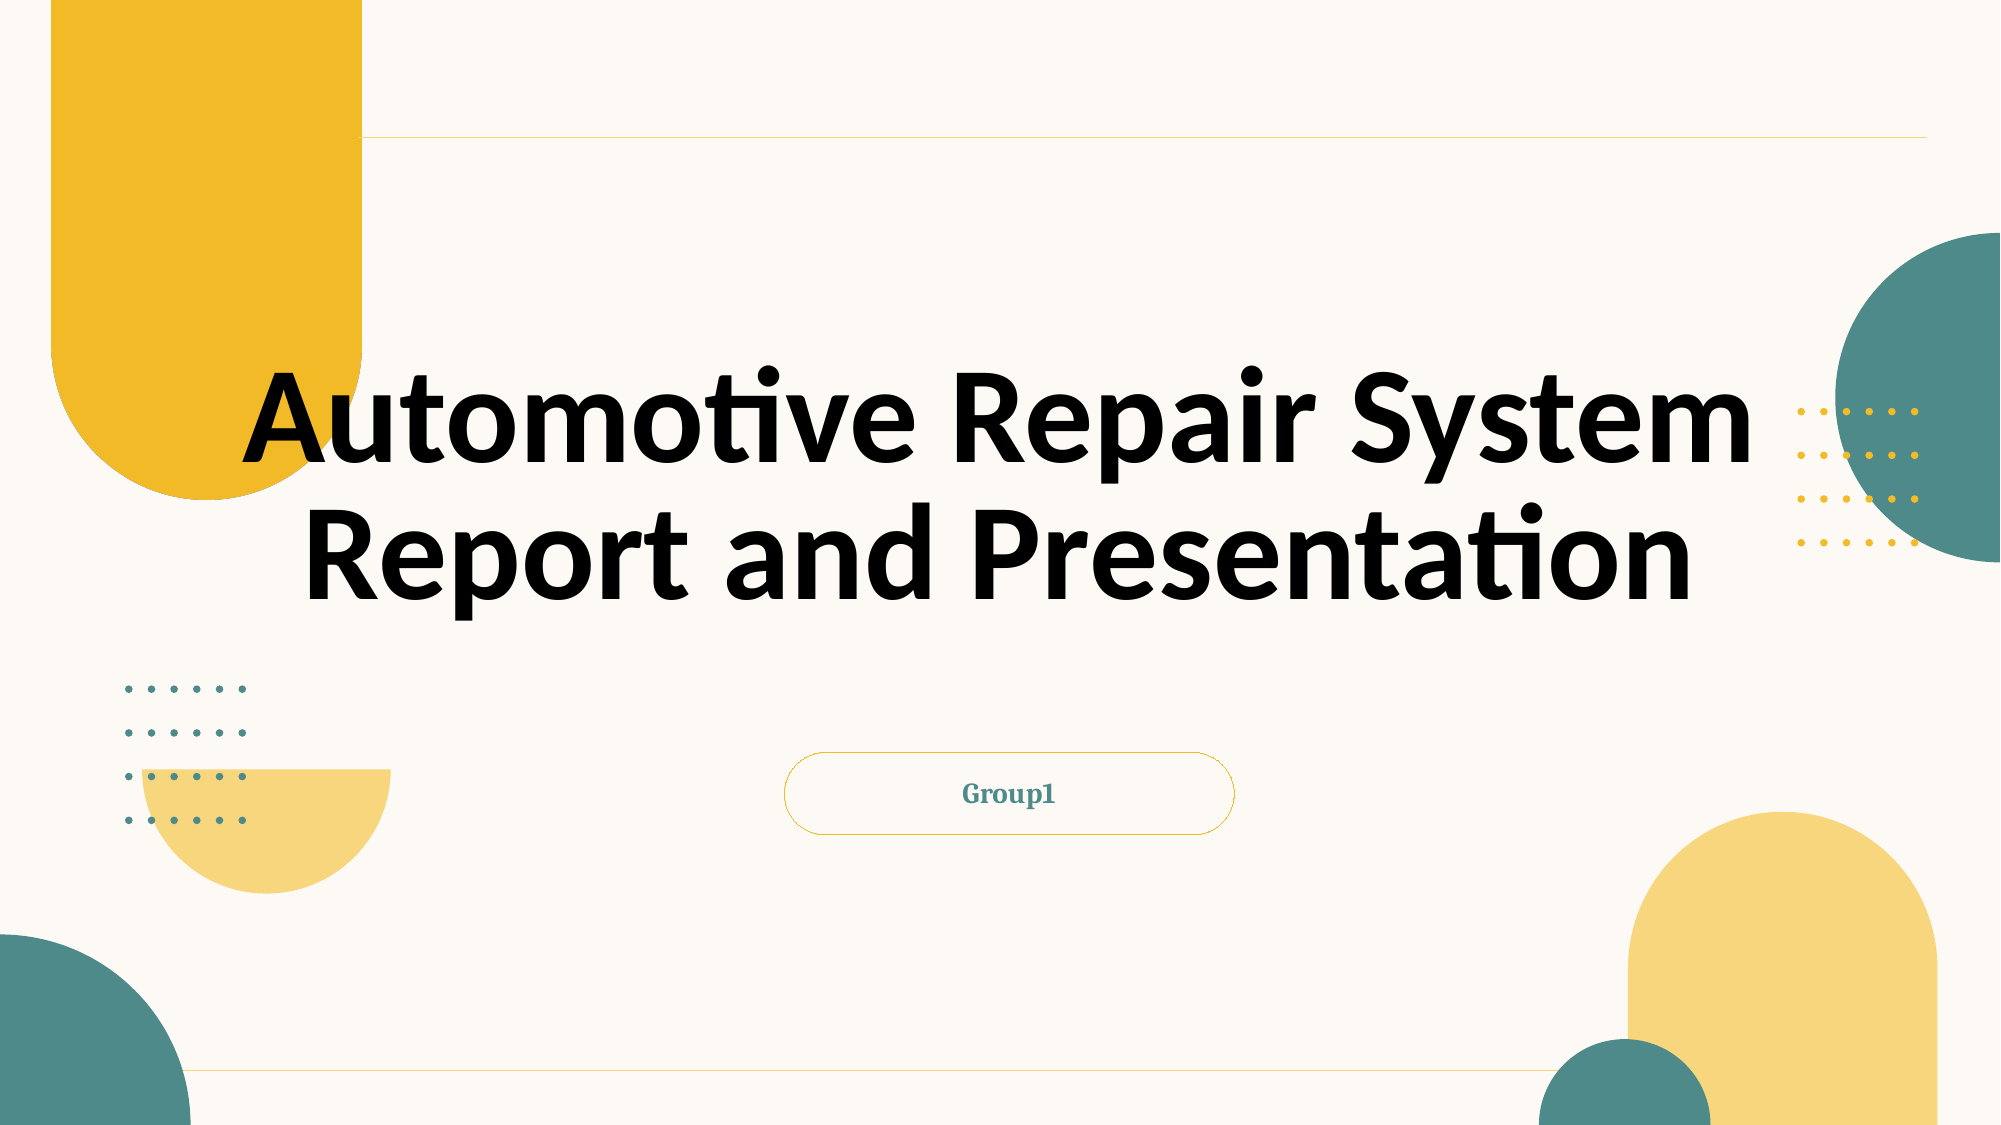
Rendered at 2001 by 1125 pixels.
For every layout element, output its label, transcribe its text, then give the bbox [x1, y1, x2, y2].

text_box Group1 [784, 752, 1235, 835]
title Automotive Repair System Report and Presentation [137, 339, 1863, 635]
picture [51, 0, 362, 500]
